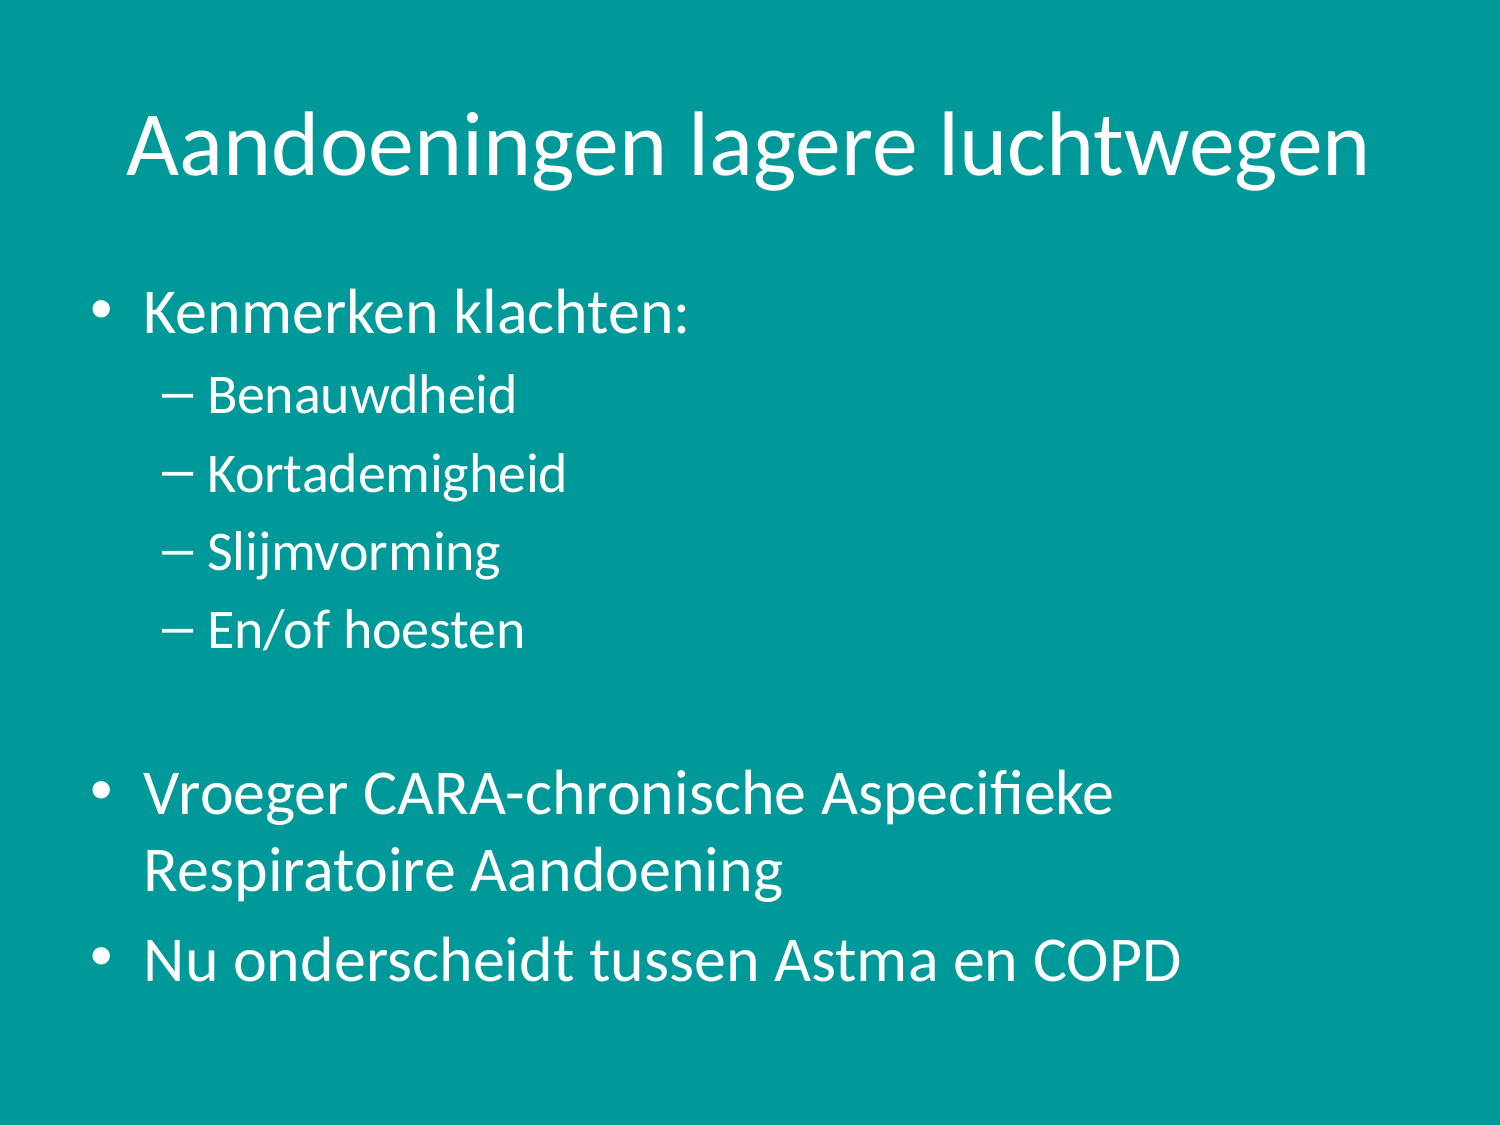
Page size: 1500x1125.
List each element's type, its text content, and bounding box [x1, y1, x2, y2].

title Aandoeningen lagere luchtwegen [75, 45, 1425, 233]
list Kenmerken klachten: Benauwdheid Kortademigheid Slijmvorming En/of hoesten Vroeger CARA-chronische Aspecifieke Respiratoire Aandoening Nu onderscheidt tussen Astma en COPD [75, 262, 1425, 1005]
